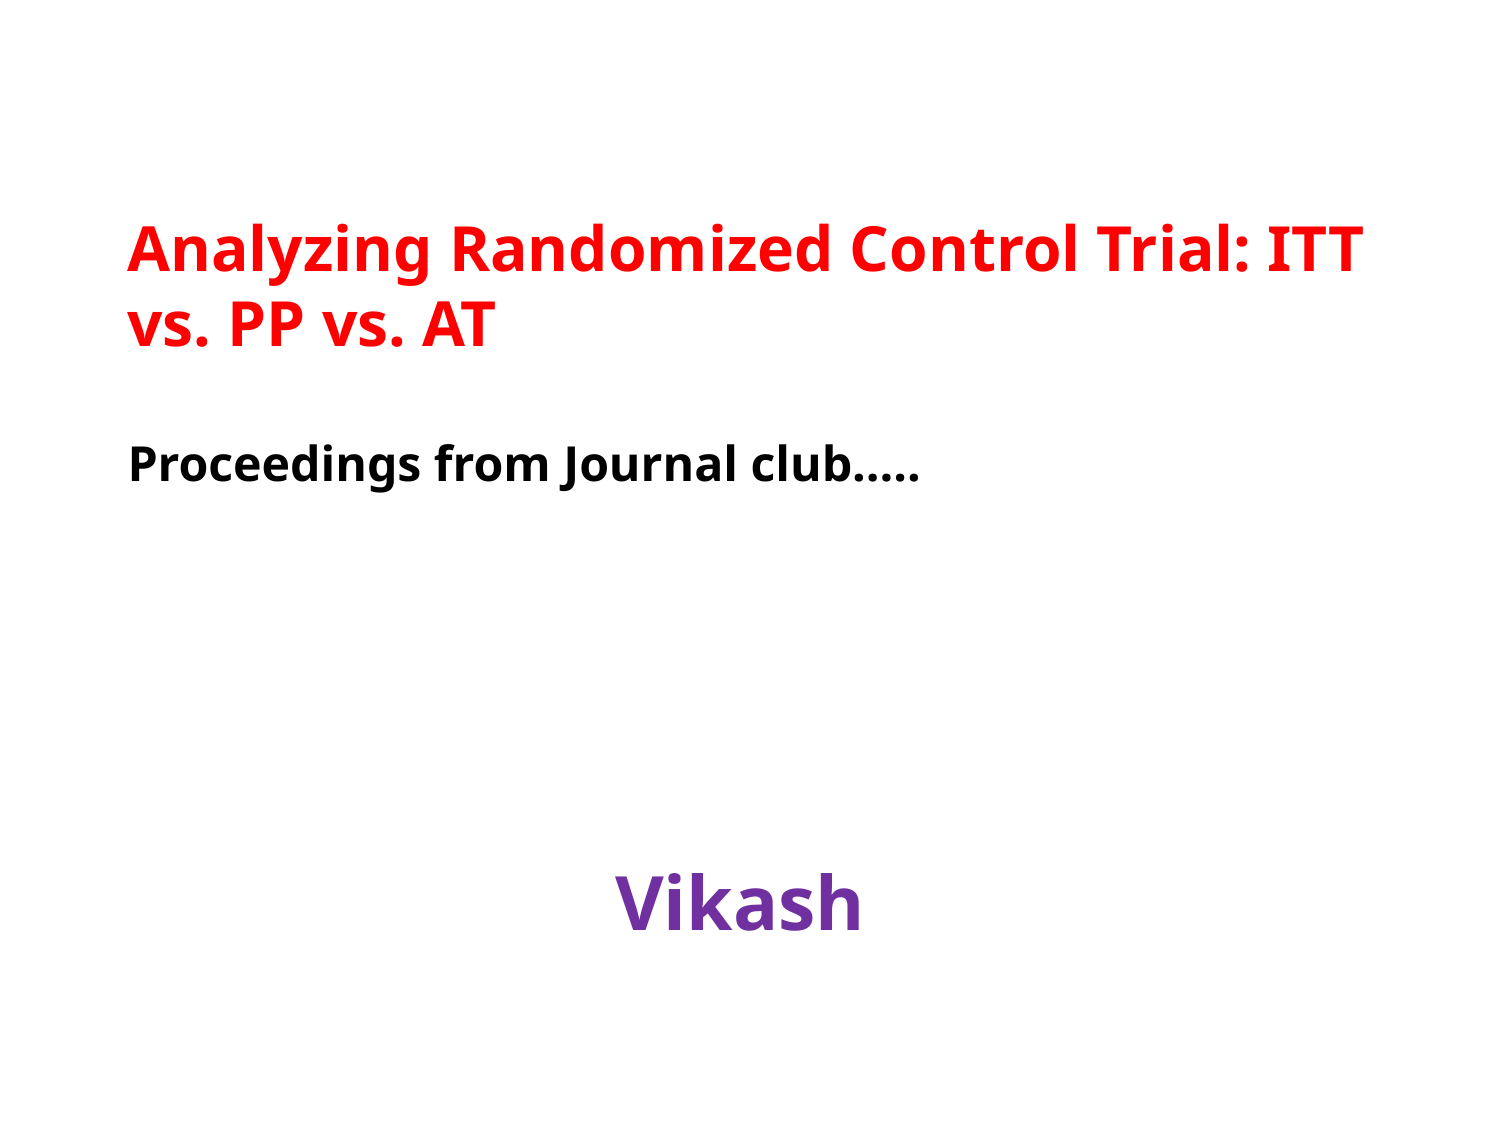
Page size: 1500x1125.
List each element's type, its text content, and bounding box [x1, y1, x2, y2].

subtitle Vikash [224, 637, 1276, 926]
title Analyzing Randomized Control Trial: ITT vs. PP vs. AT Proceedings from Journal club….. [112, 199, 1388, 501]
